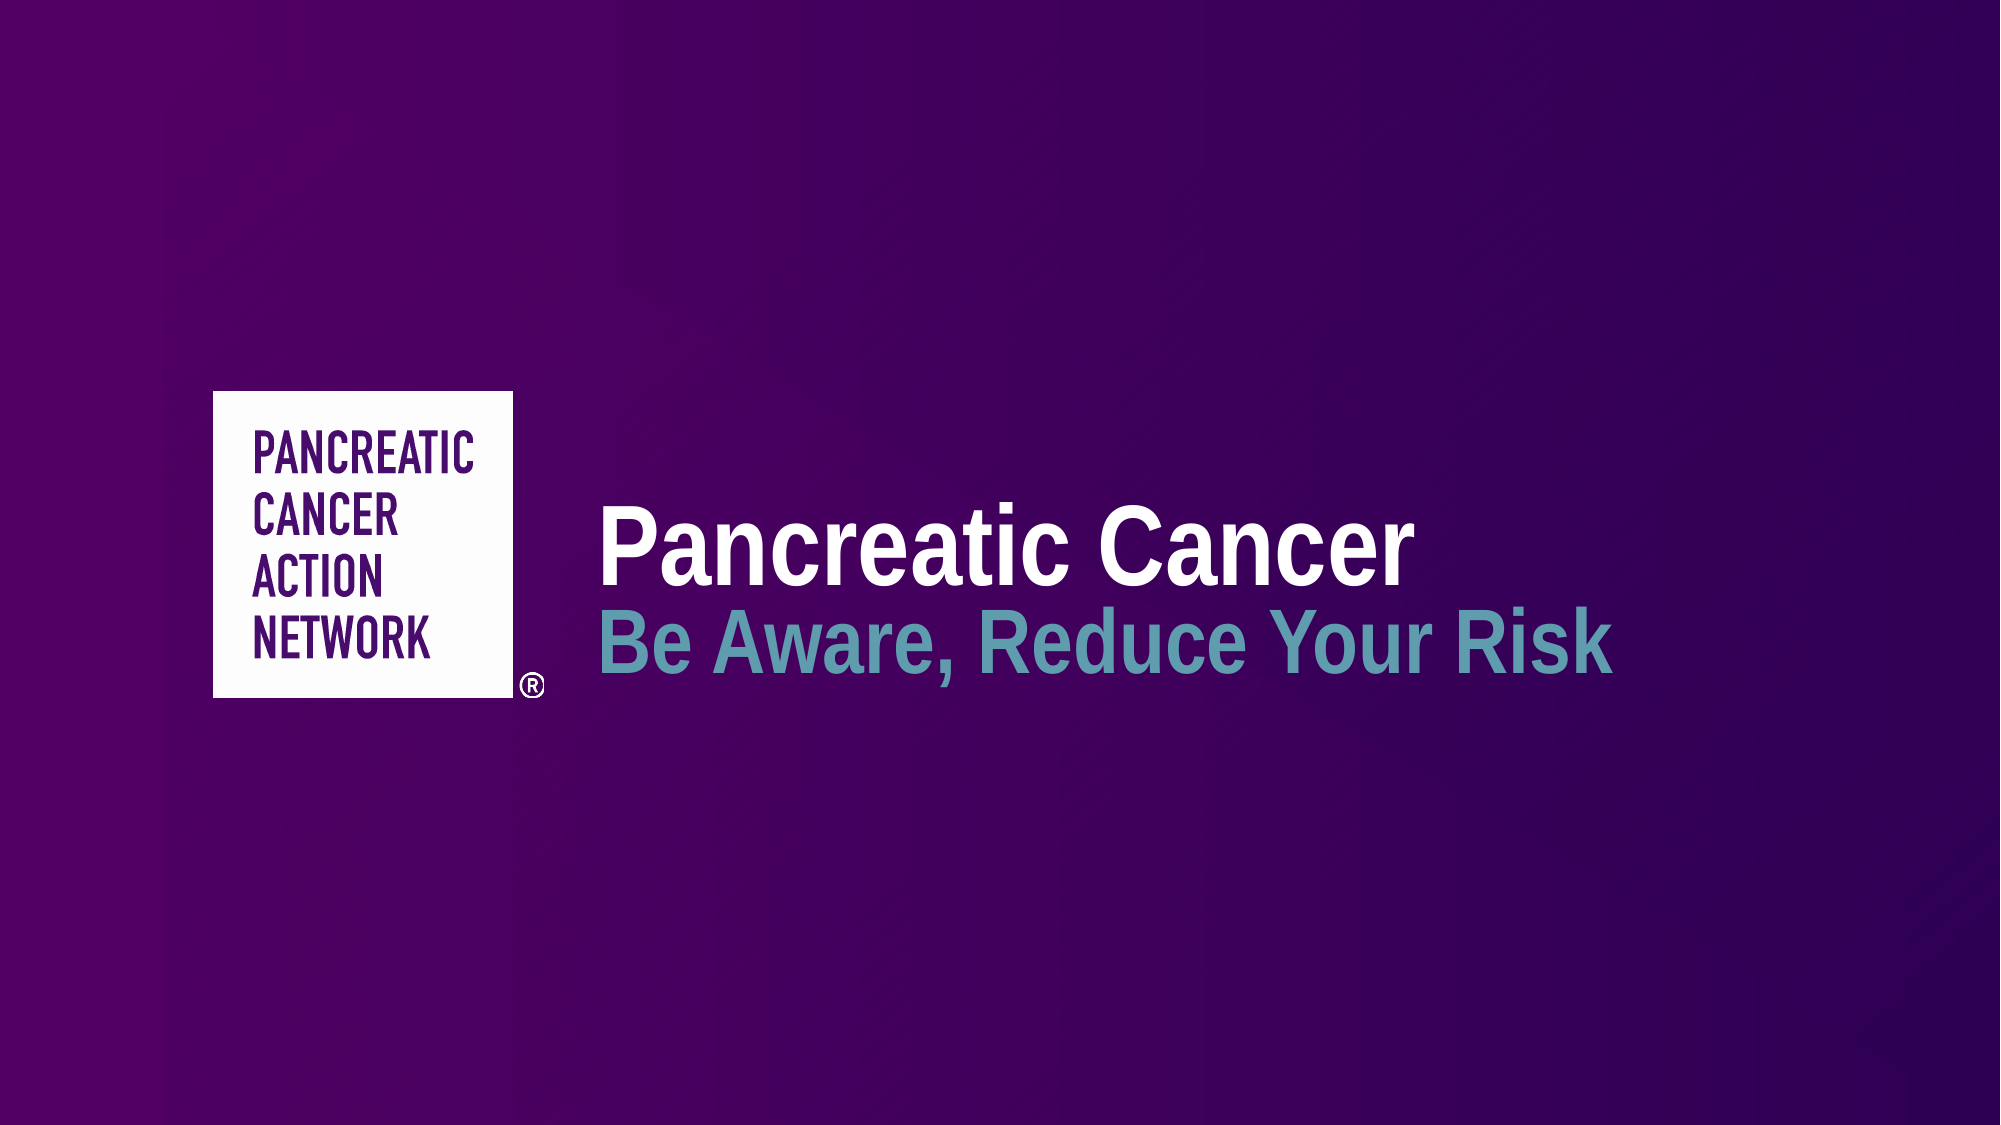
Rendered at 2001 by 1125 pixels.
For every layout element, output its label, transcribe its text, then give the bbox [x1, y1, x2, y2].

picture [0, 0, 2000, 1125]
title Pancreatic Cancer Be Aware, Reduce Your Risk [582, 276, 1843, 698]
